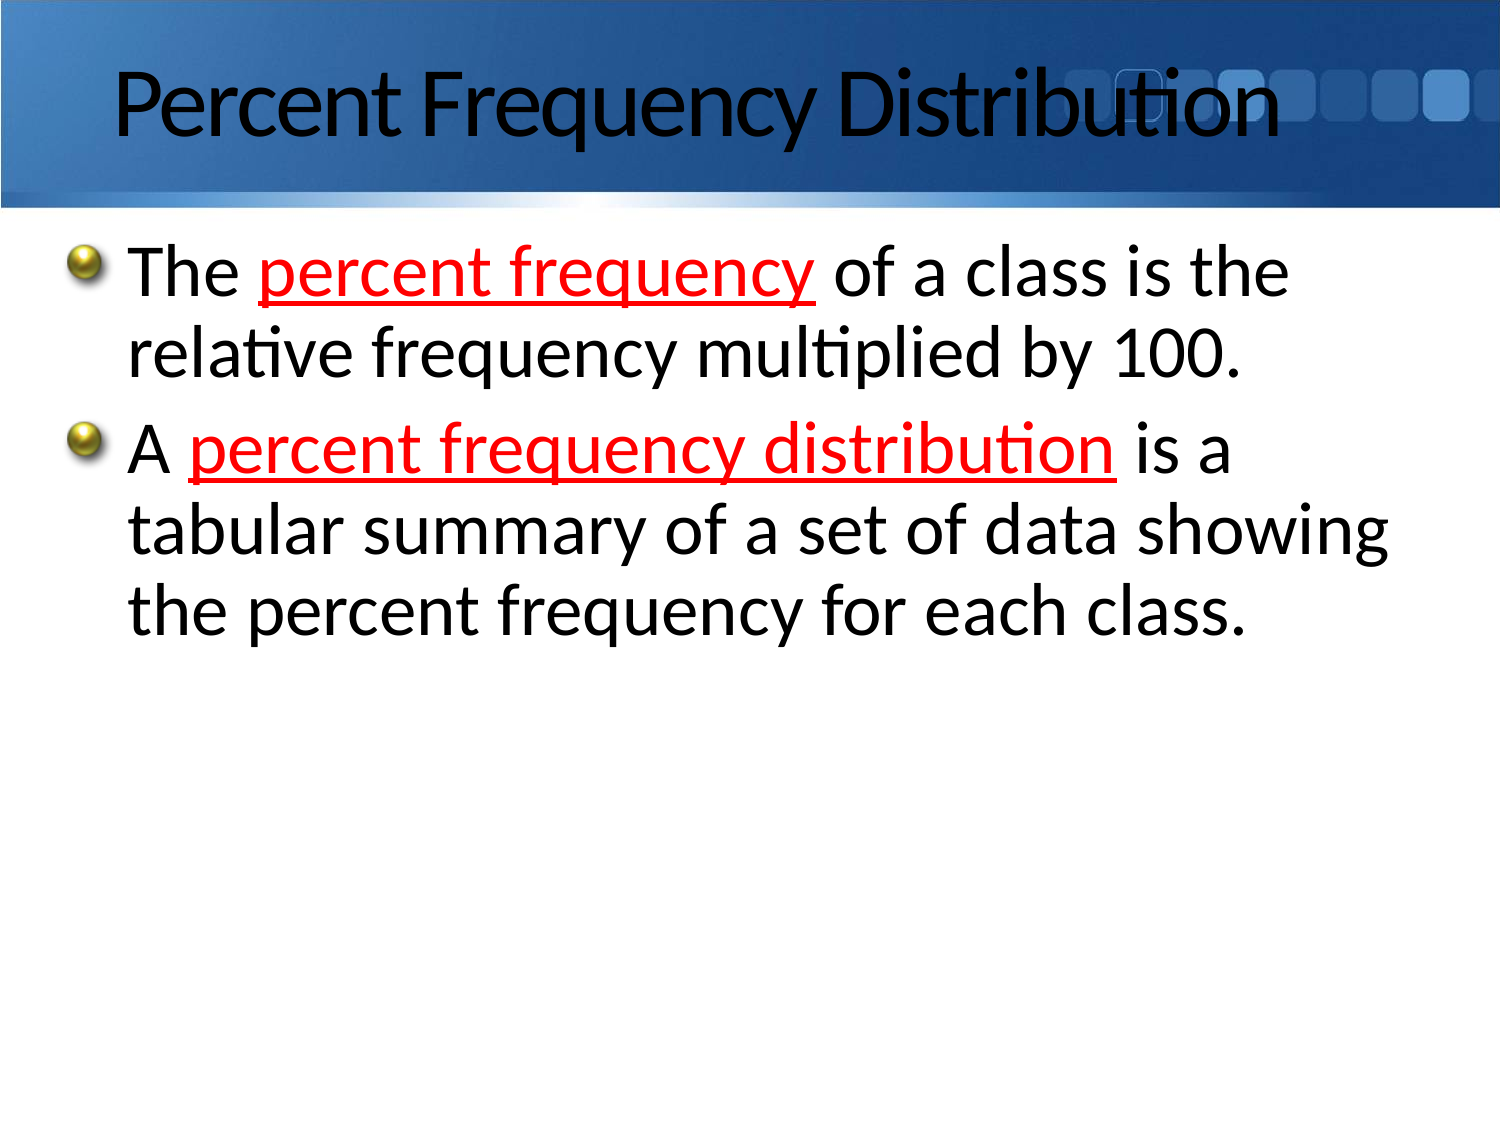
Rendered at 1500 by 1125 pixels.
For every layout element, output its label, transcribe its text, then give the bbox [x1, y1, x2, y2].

list The percent frequency of a class is the relative frequency multiplied by 100. A percent frequency distribution is a tabular summary of a set of data showing the percent frequency for each class. [62, 231, 1438, 748]
picture [0, 0, 1500, 1125]
title Percent Frequency Distribution [112, 50, 1388, 175]
